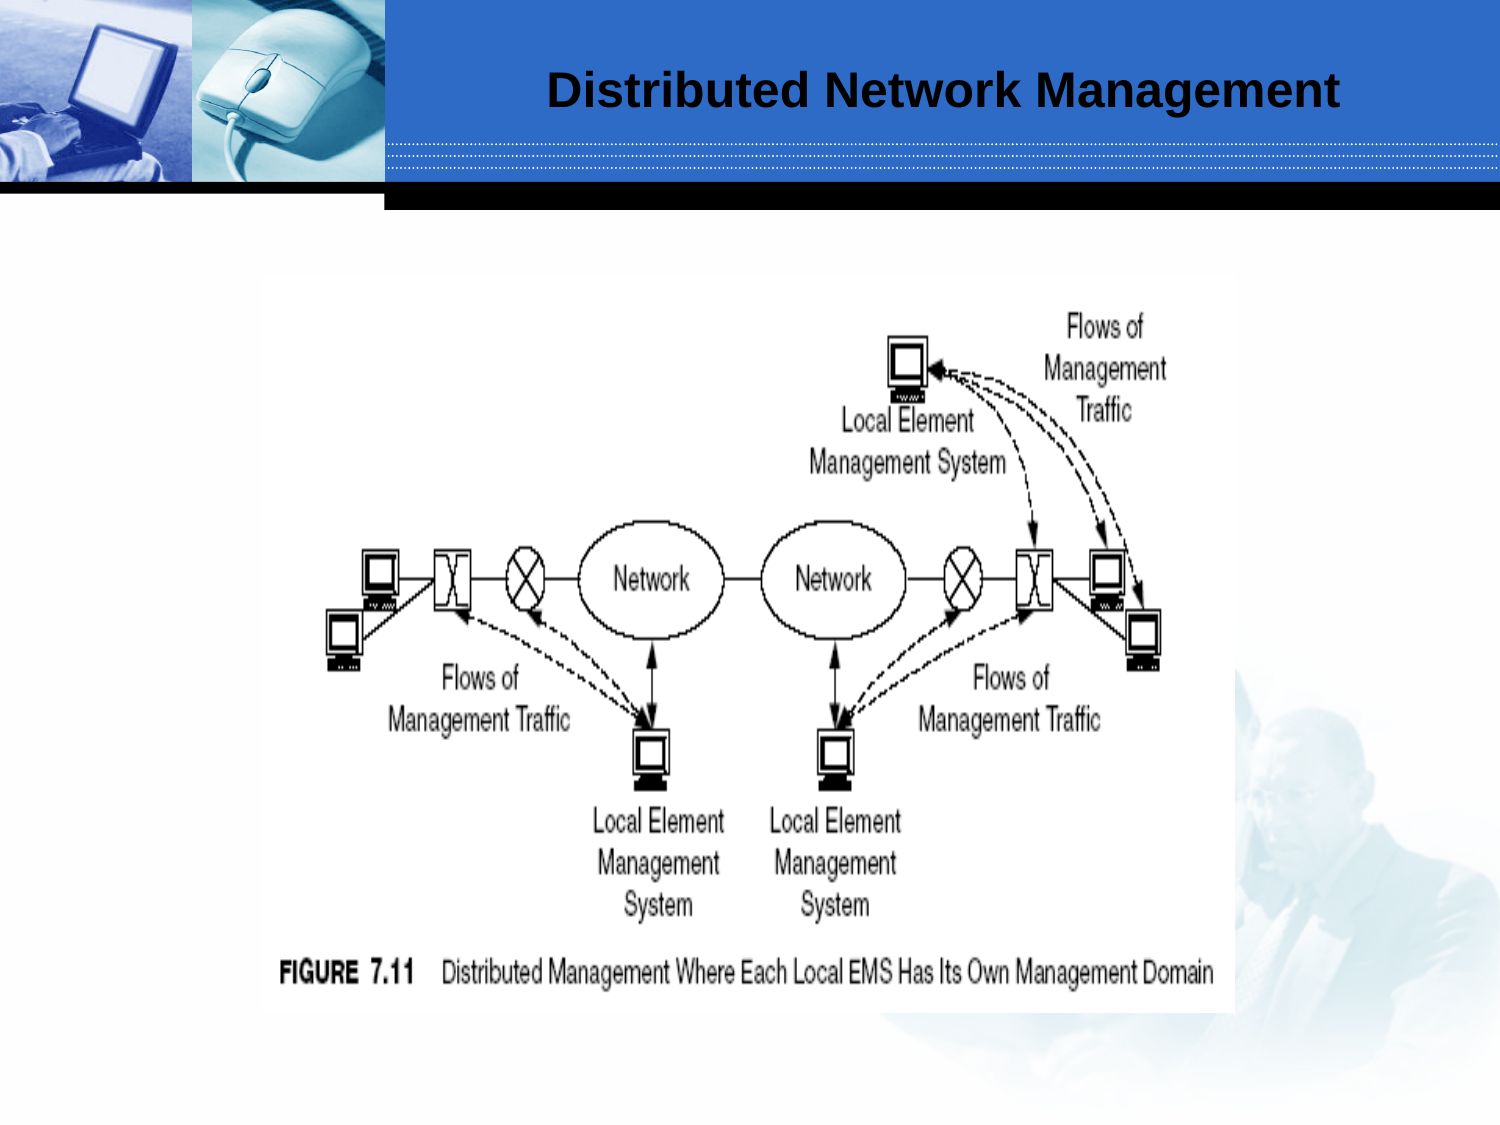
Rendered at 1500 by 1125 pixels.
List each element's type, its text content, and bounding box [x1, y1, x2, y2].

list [262, 274, 1235, 1013]
picture [0, 0, 385, 181]
picture [0, 194, 1500, 1125]
title Distributed Network Management [312, 50, 1500, 253]
